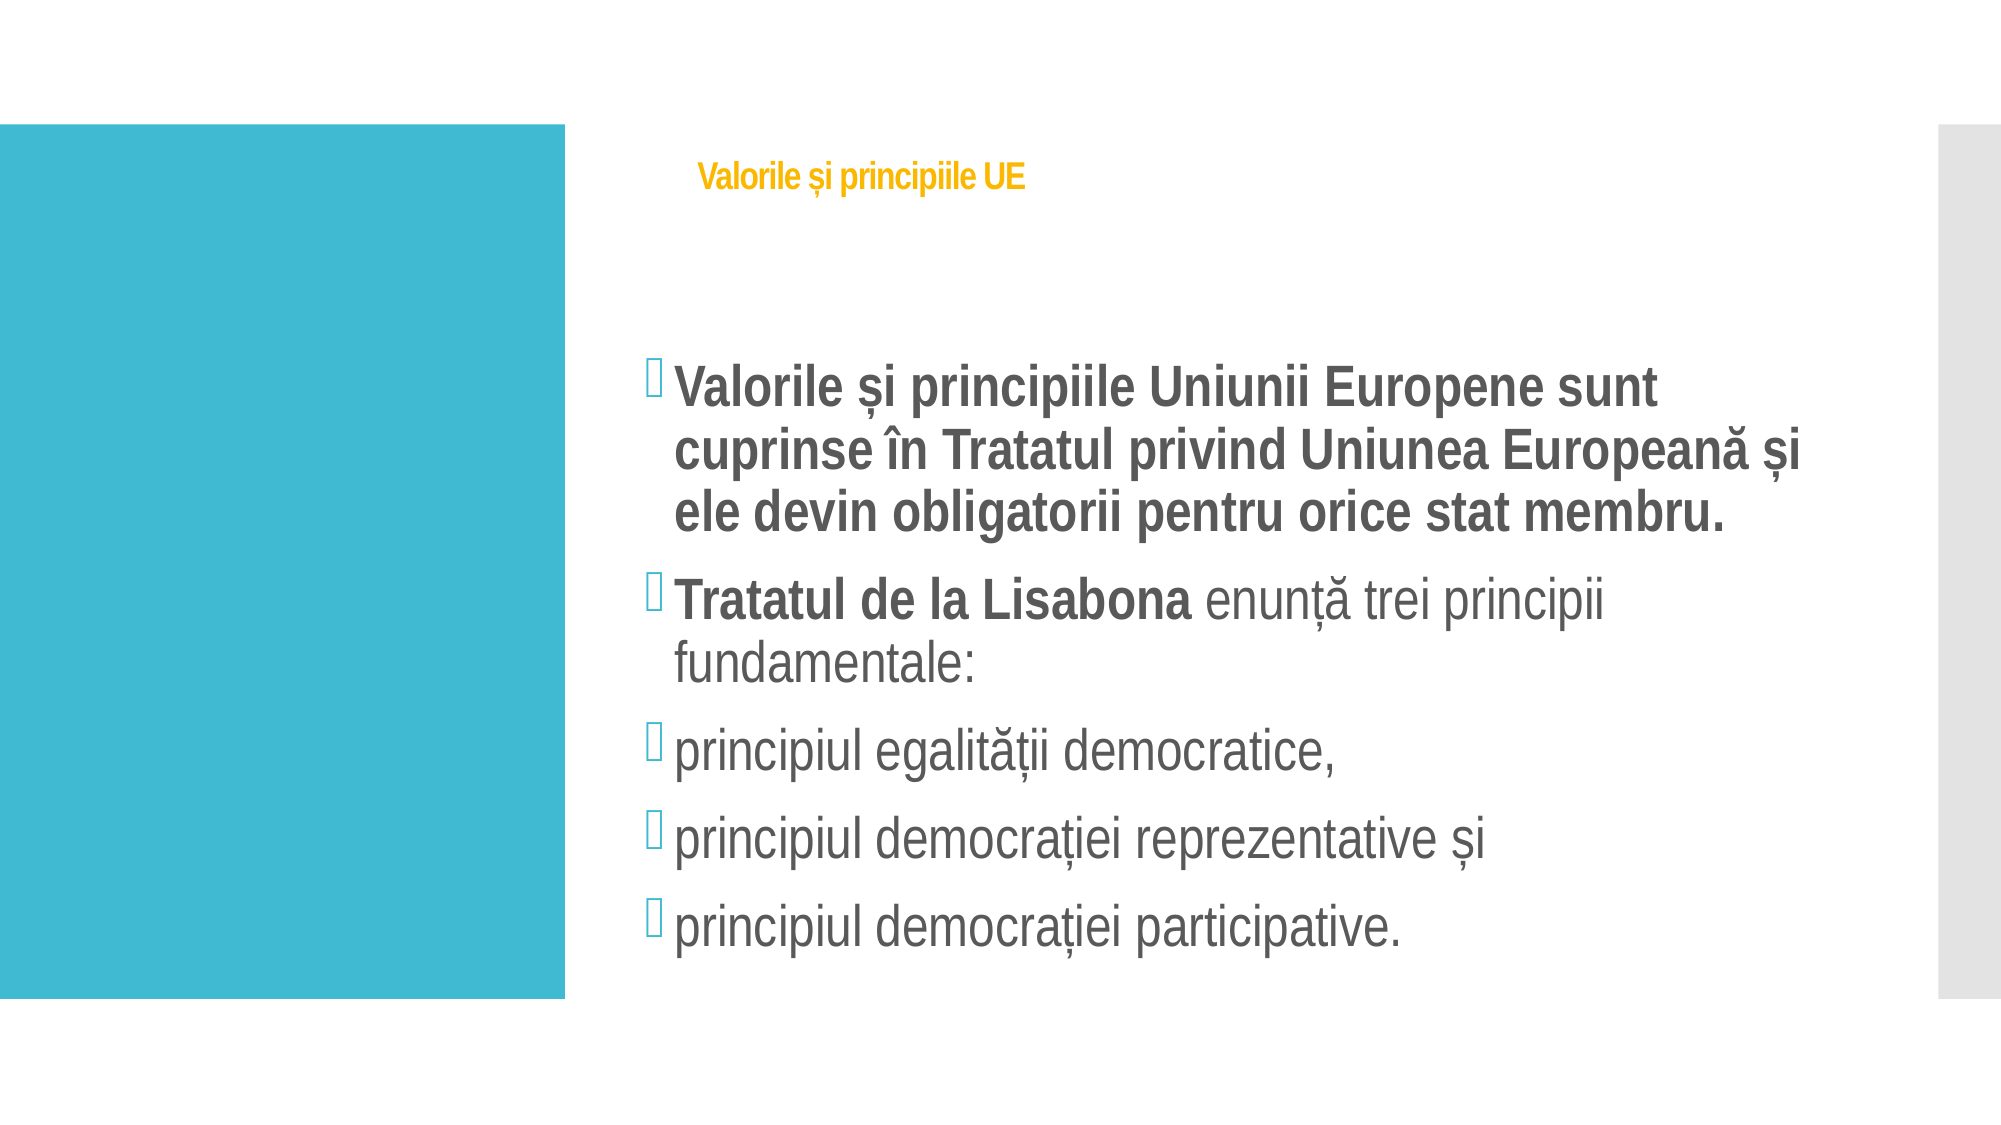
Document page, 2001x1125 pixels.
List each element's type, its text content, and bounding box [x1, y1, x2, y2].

list Valorile și principiile Uniunii Europene sunt cuprinse în Tratatul privind Uniunea Europeană și ele devin obligatorii pentru orice stat membru. Tratatul de la Lisabona enunță trei principii fundamentale: principiul egalității democratice, principiul democrației reprezentative și principiul democrației participative. [629, 253, 1843, 992]
title Valorile și principiile UE [682, 147, 2000, 254]
